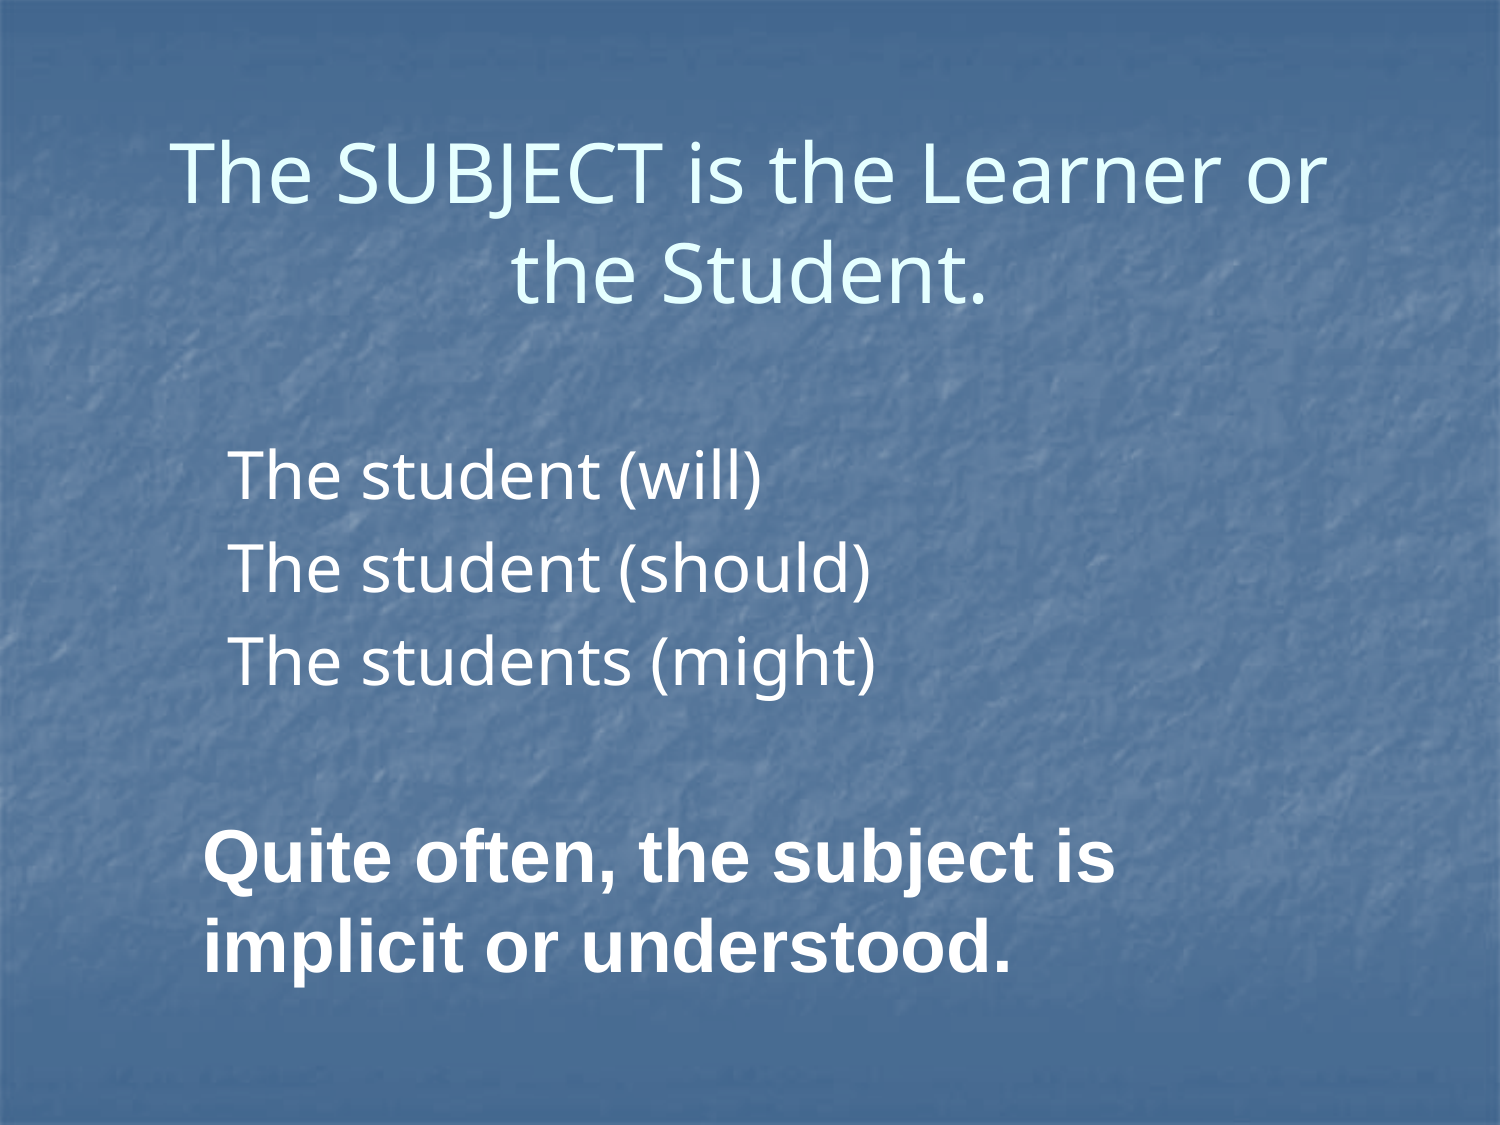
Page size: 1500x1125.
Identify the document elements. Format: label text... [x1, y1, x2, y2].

subtitle The student (will) The student (should) The students (might) [212, 424, 1263, 713]
title The SUBJECT is the Learner or the Student. [112, 99, 1388, 342]
text_box Quite often, the subject is implicit or understood. [187, 799, 1288, 995]
